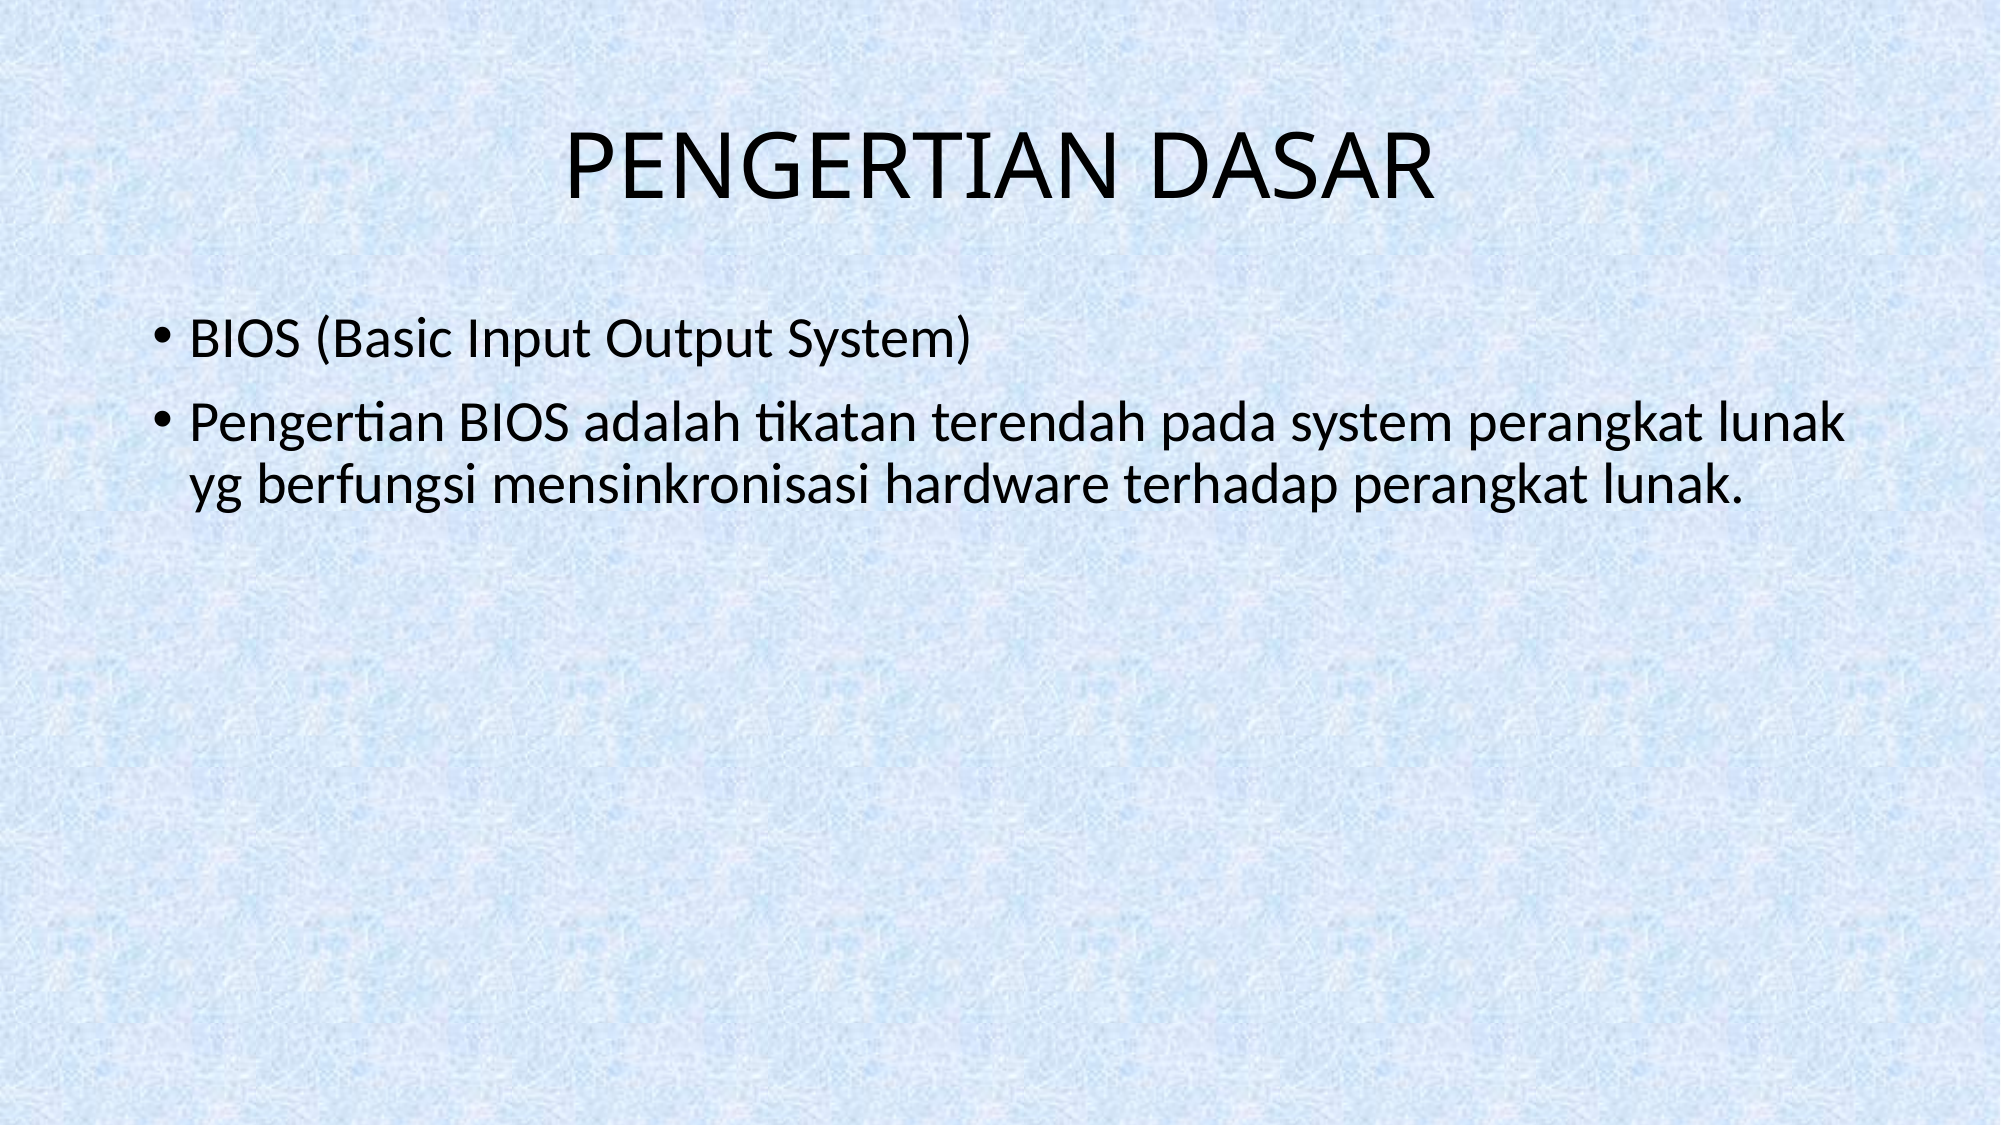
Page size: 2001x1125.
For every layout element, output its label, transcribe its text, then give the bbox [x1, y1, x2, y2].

picture [0, 0, 2001, 1125]
list BIOS (Basic Input Output System) Pengertian BIOS adalah tikatan terendah pada system perangkat lunak yg berfungsi mensinkronisasi hardware terhadap perangkat lunak. [137, 299, 1863, 1014]
title PENGERTIAN DASAR [137, 59, 1863, 278]
